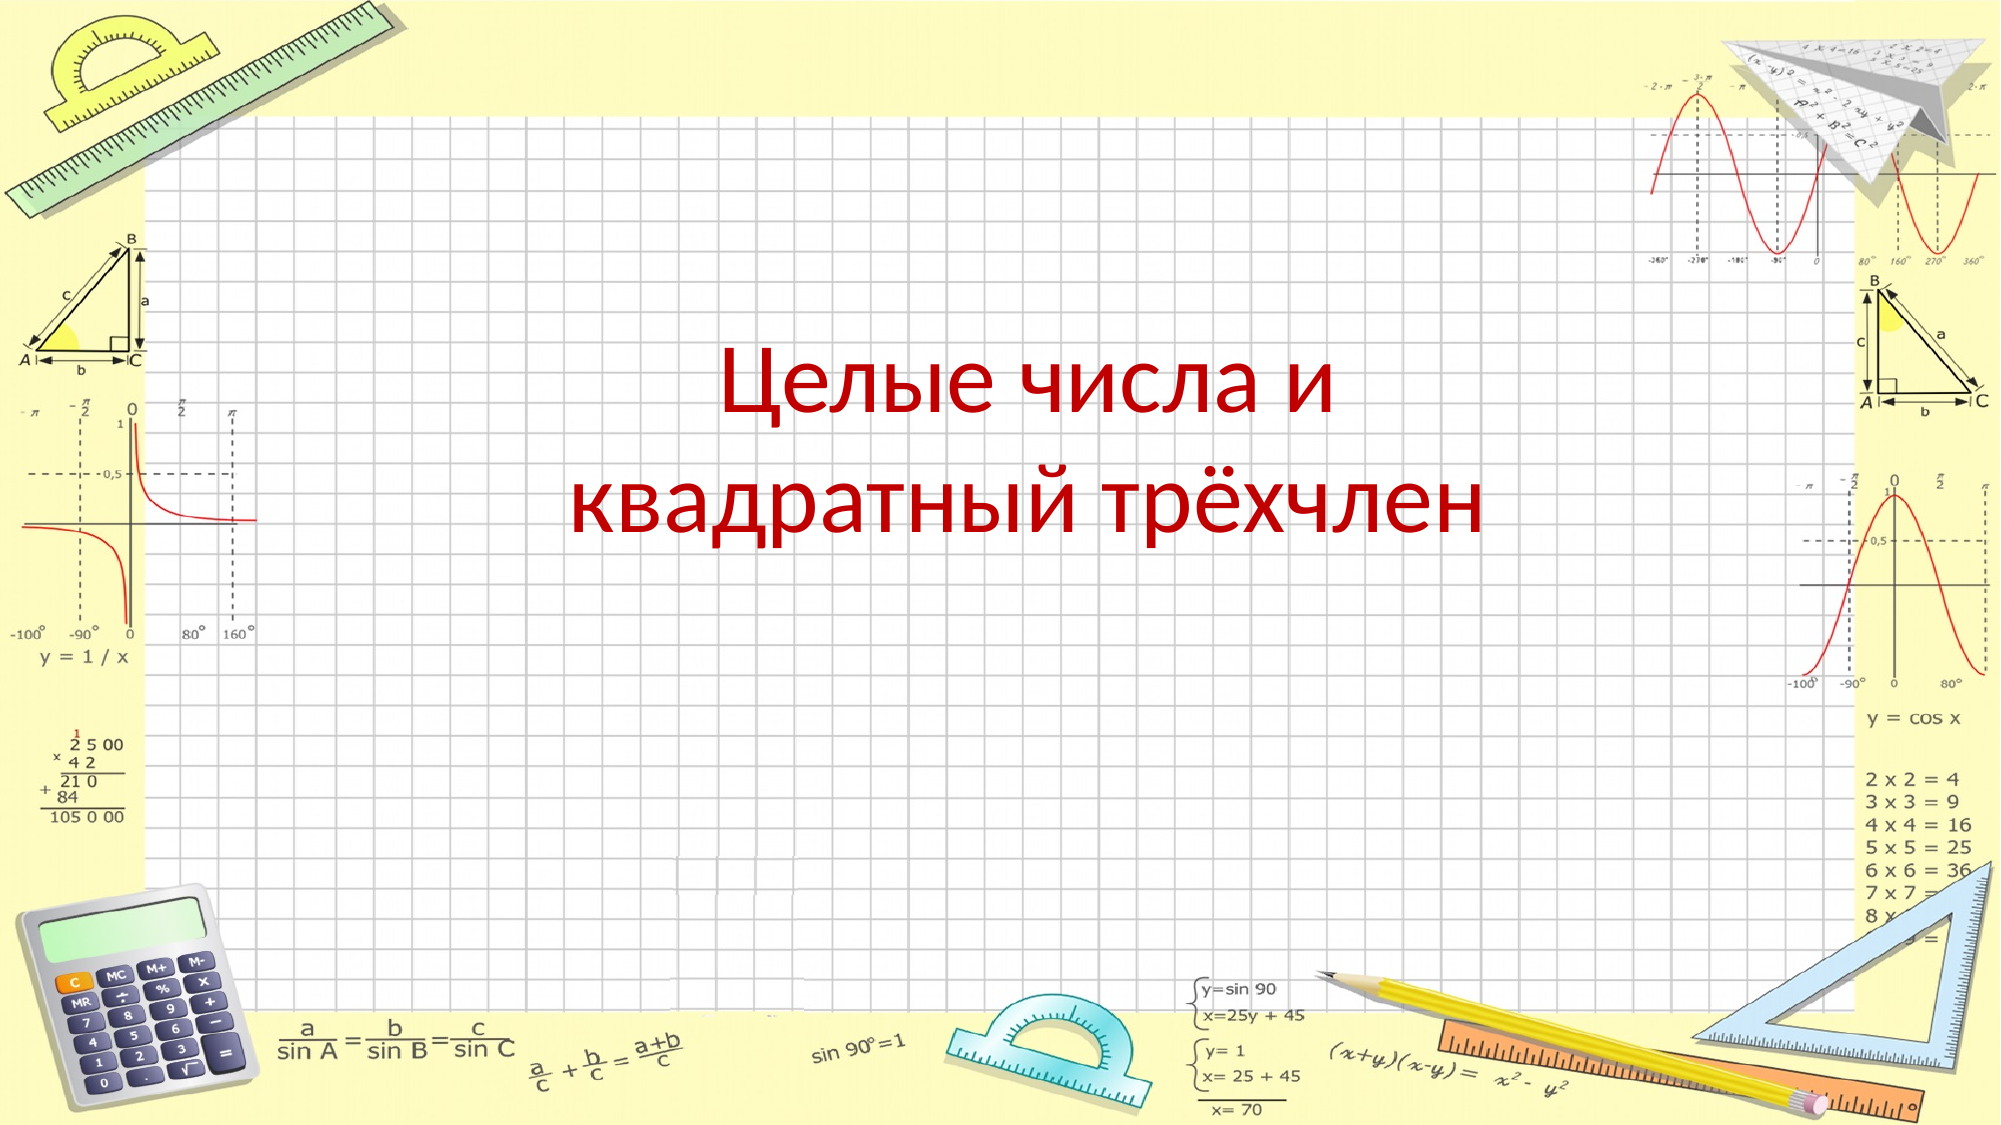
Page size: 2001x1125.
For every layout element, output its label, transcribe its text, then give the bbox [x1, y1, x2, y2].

text_box Целые числа и квадратный трёхчлен [541, 304, 1515, 560]
picture [0, 0, 2001, 1125]
